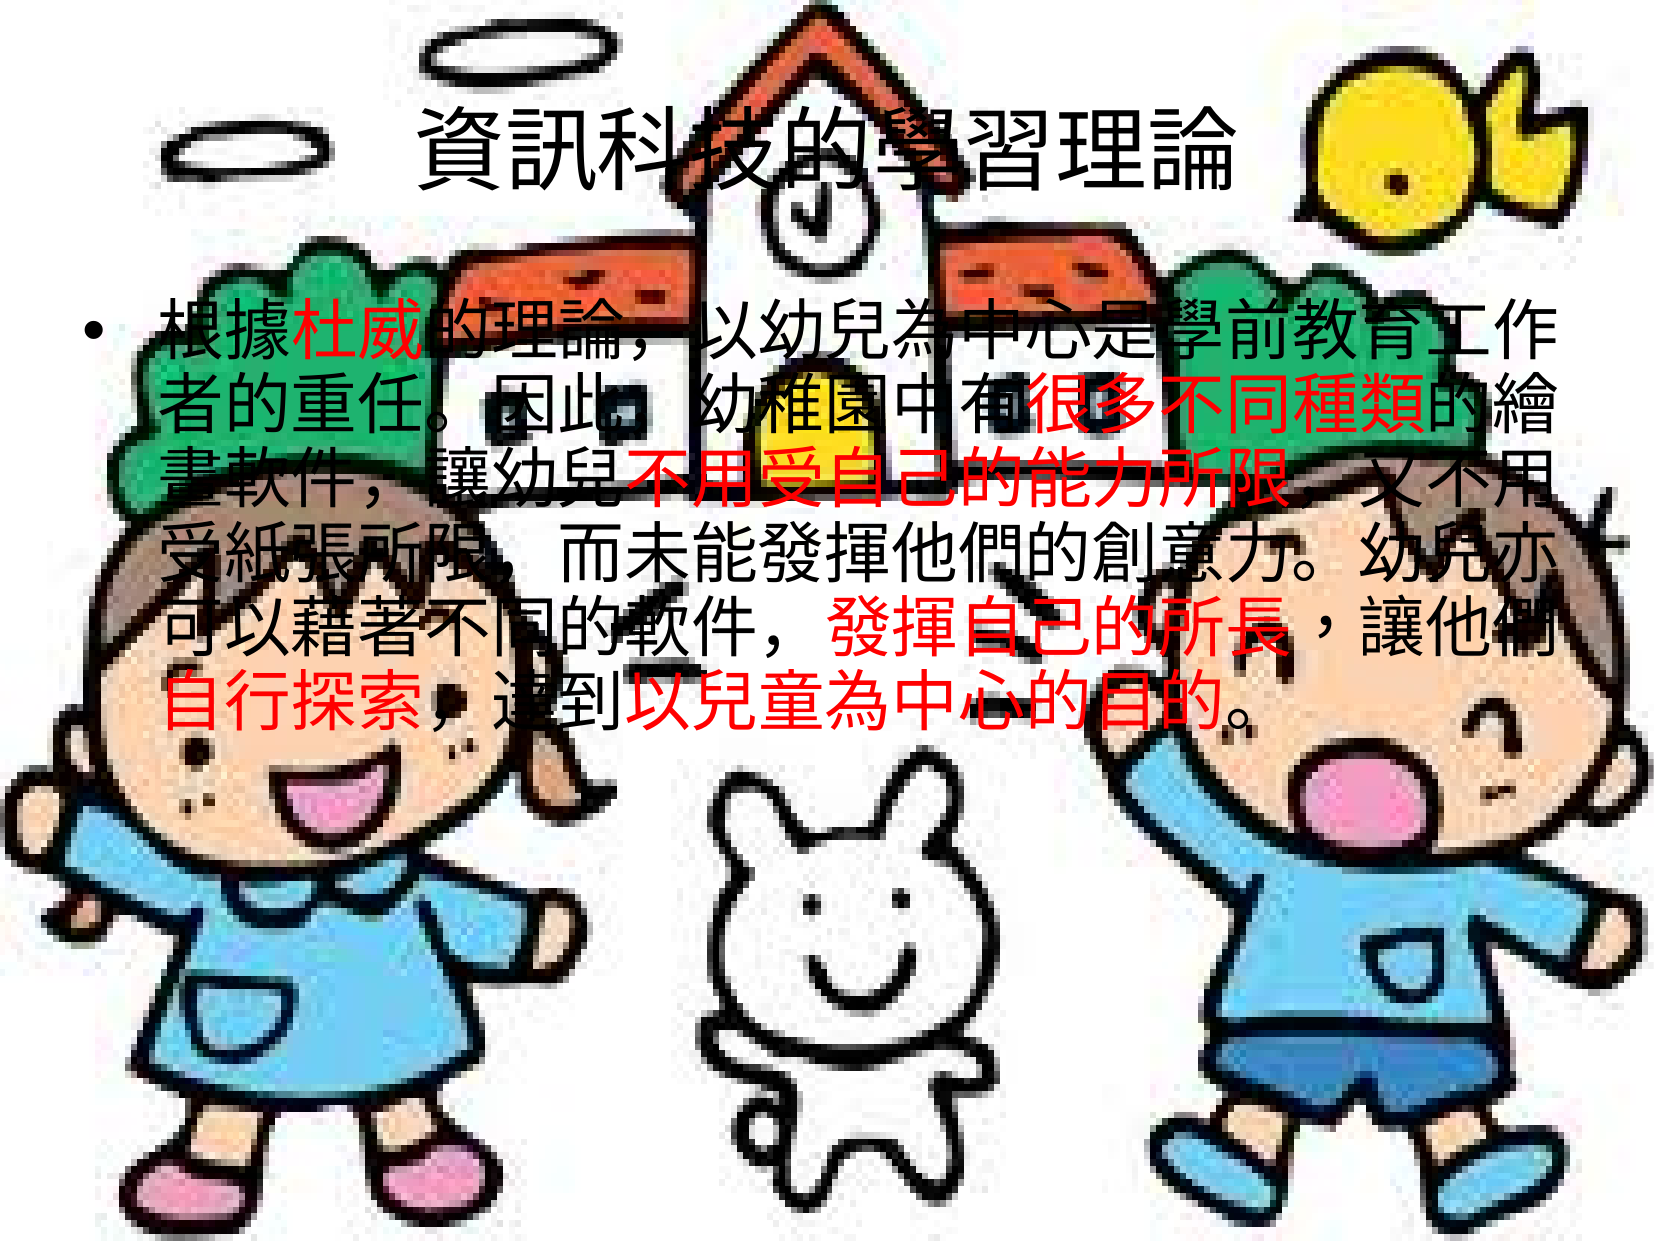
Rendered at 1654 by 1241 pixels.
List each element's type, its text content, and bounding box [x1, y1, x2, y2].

list 根據杜威的理論，以幼兒為中心是學前教育工作者的重任。因此，幼稚園中有很多不同種類的繪畫軟件，讓幼兒不用受自己的能力所限，又不用受紙張所限，而未能發揮他們的創意力。幼兒亦可以藉著不同的軟件，發揮自己的所長，讓他們自行探索，達到以兒童為中心的目的。 [82, 289, 1571, 1109]
picture [0, 0, 1654, 1241]
title 資訊科技的學習理論 [82, 49, 1571, 257]
